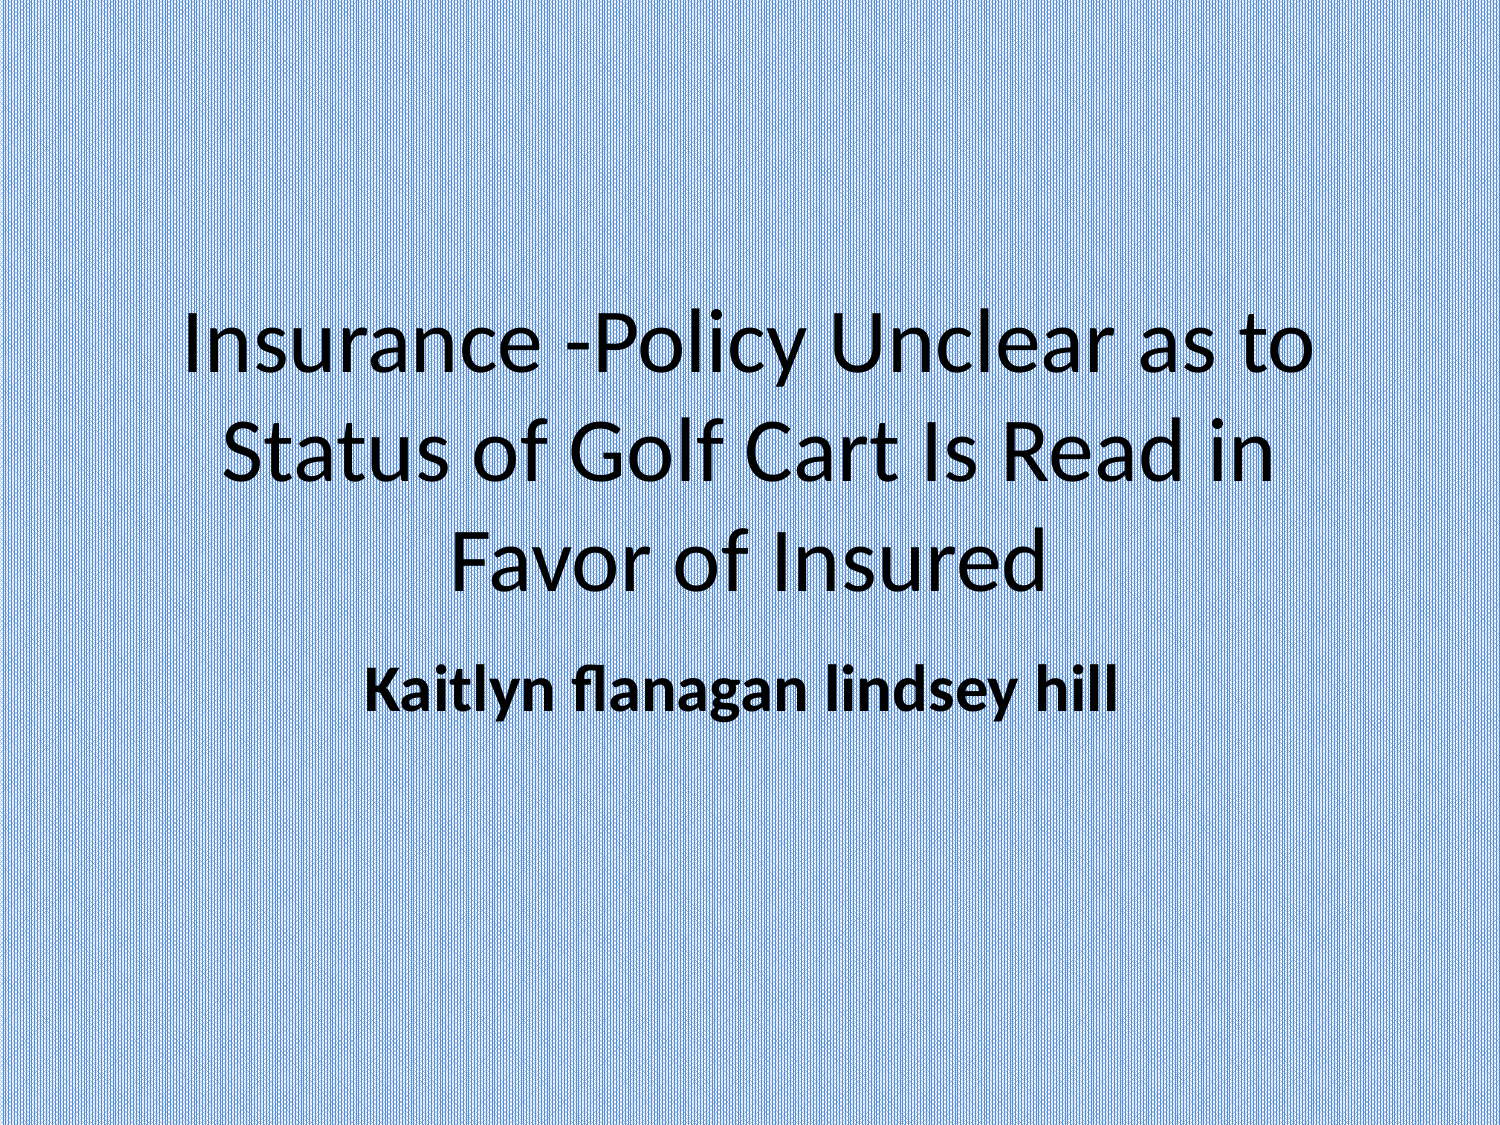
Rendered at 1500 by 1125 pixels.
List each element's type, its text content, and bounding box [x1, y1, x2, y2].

title Insurance -Policy Unclear as to Status of Golf Cart Is Read in Favor of Insured [112, 299, 1388, 591]
subtitle Kaitlyn flanagan lindsey hill [225, 637, 1275, 925]
